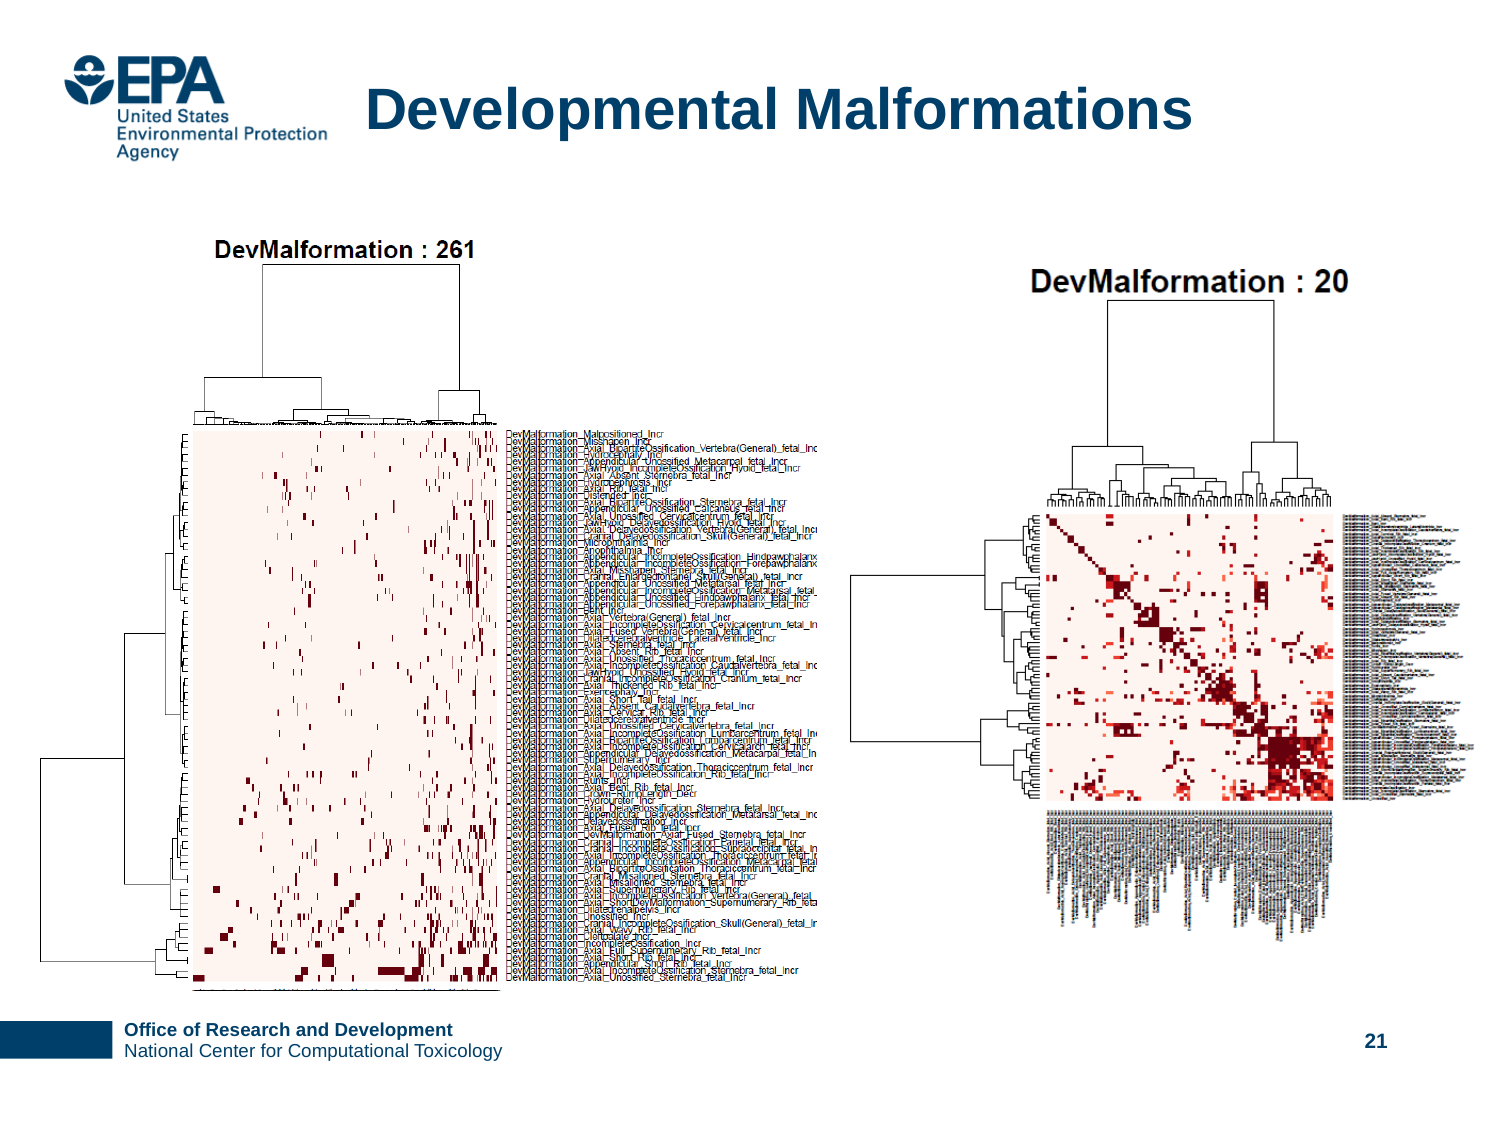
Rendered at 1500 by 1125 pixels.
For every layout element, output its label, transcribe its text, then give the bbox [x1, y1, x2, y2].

slide_number 21 [1074, 1020, 1388, 1059]
picture [0, 0, 1500, 1125]
title Developmental Malformations [349, 87, 1351, 126]
